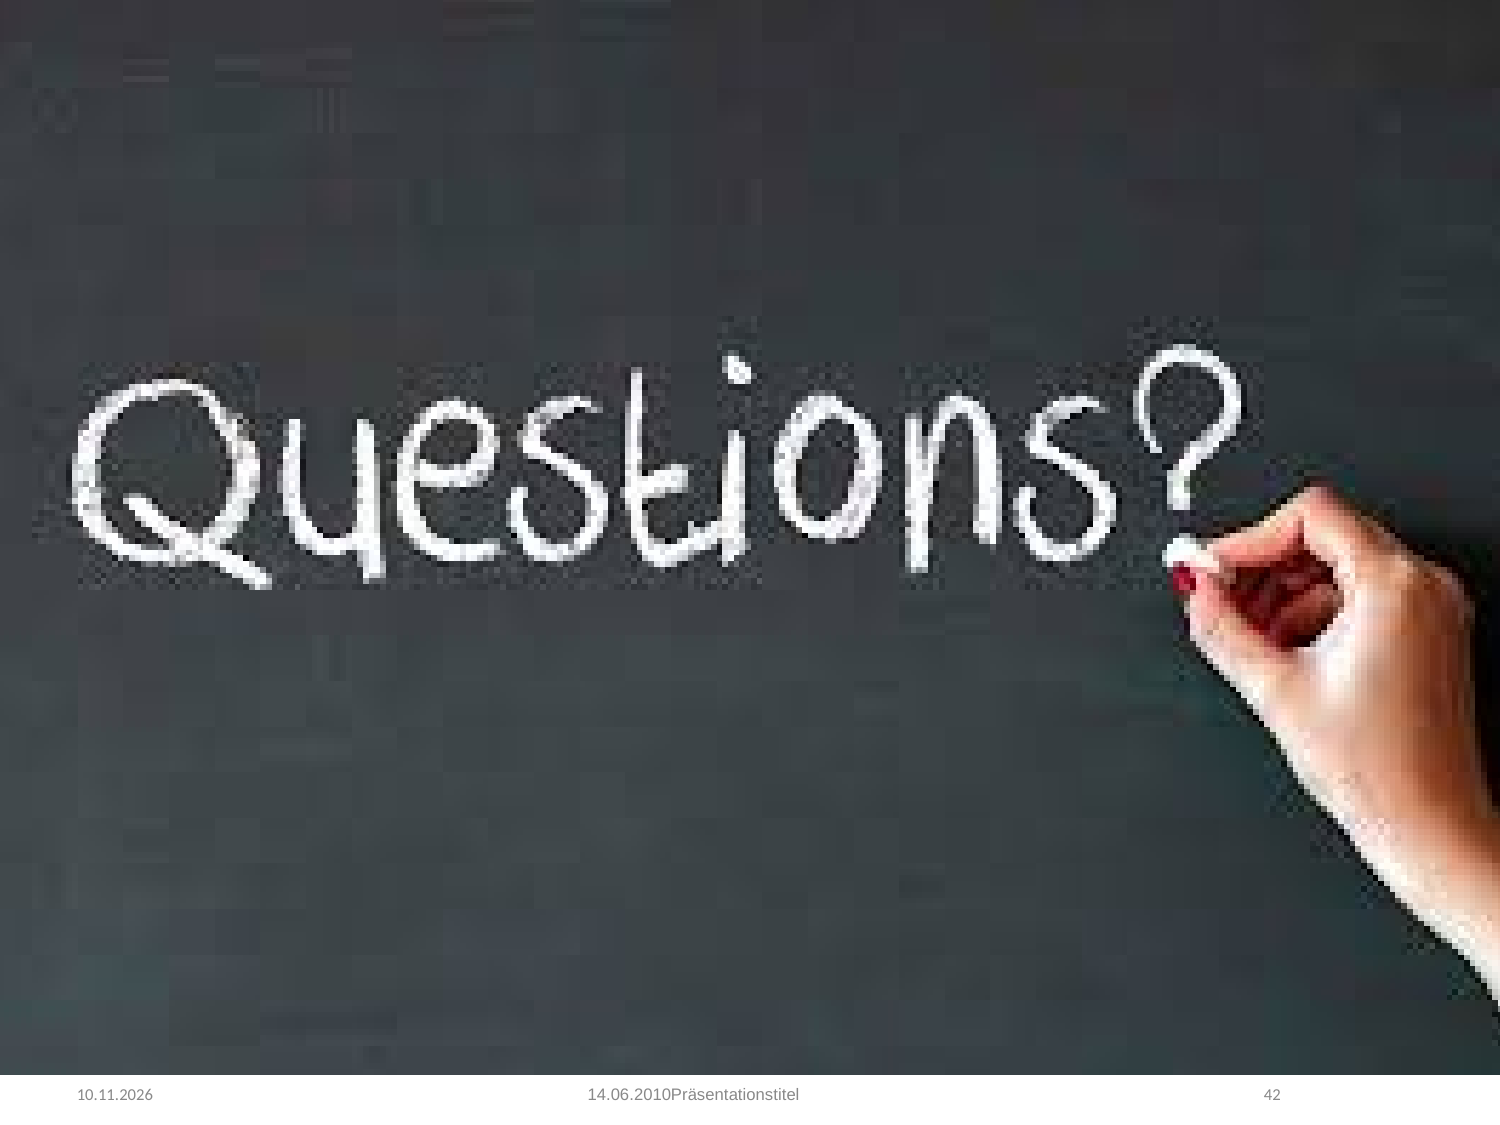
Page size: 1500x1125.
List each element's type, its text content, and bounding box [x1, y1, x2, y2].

slide_number 42 [1211, 1083, 1281, 1114]
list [0, 0, 1500, 1075]
footer 14.06.2010Präsentationstitel [177, 1083, 1211, 1114]
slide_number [76, 1083, 175, 1114]
picture [0, 1075, 1500, 1125]
